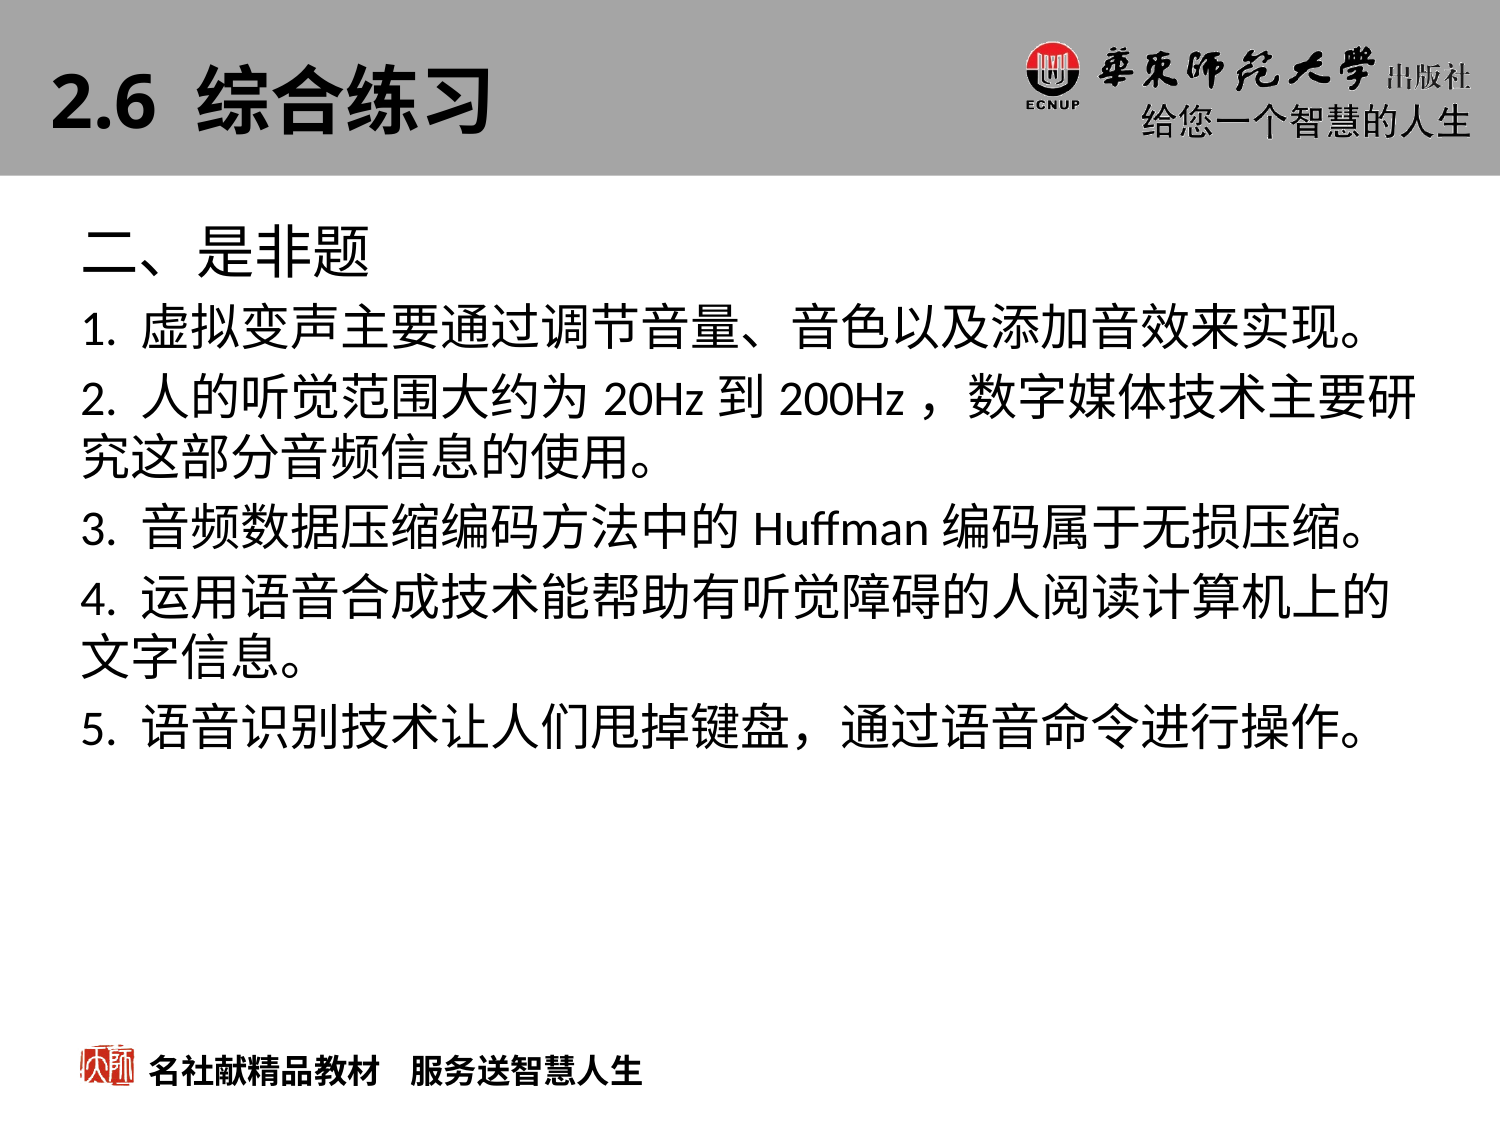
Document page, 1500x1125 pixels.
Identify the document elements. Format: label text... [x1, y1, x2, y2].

picture [70, 1042, 138, 1090]
picture [1009, 35, 1500, 153]
list 二、是非题 1. 虚拟变声主要通过调节音量、音色以及添加音效来实现。 2. 人的听觉范围大约为20Hz到200Hz，数字媒体技术主要研究这部分音频信息的使用。 3. 音频数据压缩编码方法中的Huffman编码属于无损压缩。 4. 运用语音合成技术能帮助有听觉障碍的人阅读计算机上的文字信息。 5. 语音识别技术让人们甩掉键盘，通过语音命令进行操作。 [64, 208, 1437, 1031]
title 2.6 综合练习 [35, 58, 1198, 139]
